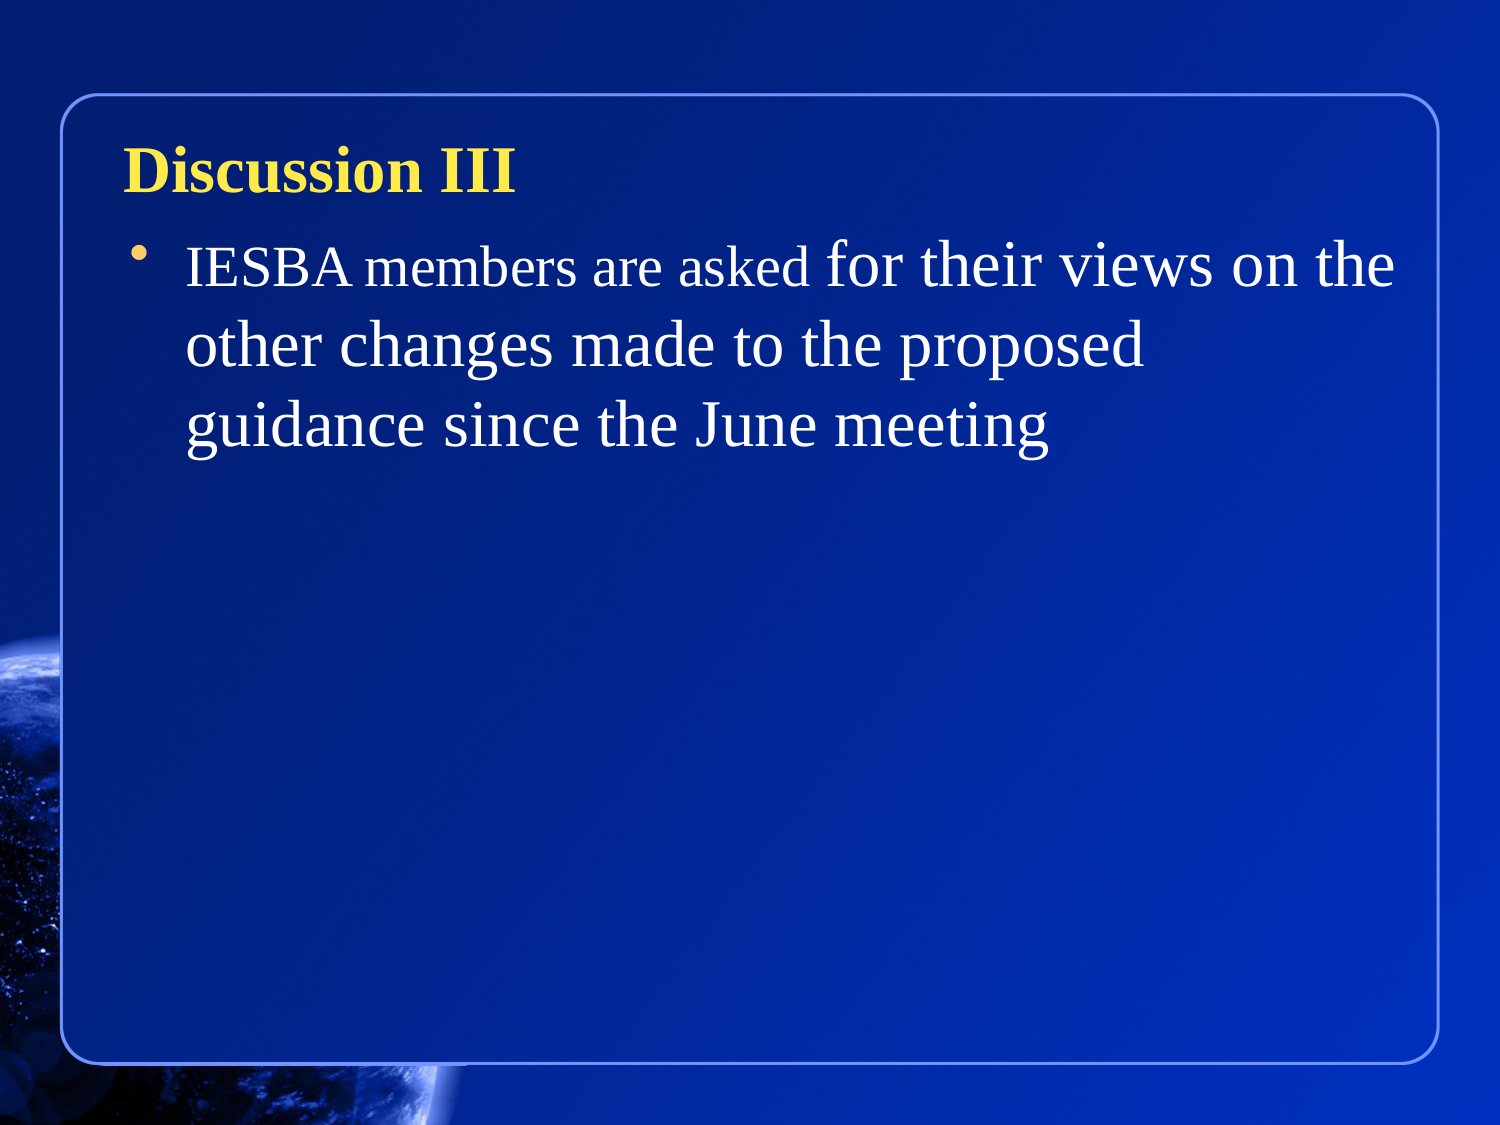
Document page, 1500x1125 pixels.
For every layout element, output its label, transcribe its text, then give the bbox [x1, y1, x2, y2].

list IESBA members are asked for their views on the other changes made to the proposed guidance since the June meeting [114, 211, 1417, 1057]
picture [0, 0, 1500, 1125]
list Discussion III [107, 118, 1411, 215]
